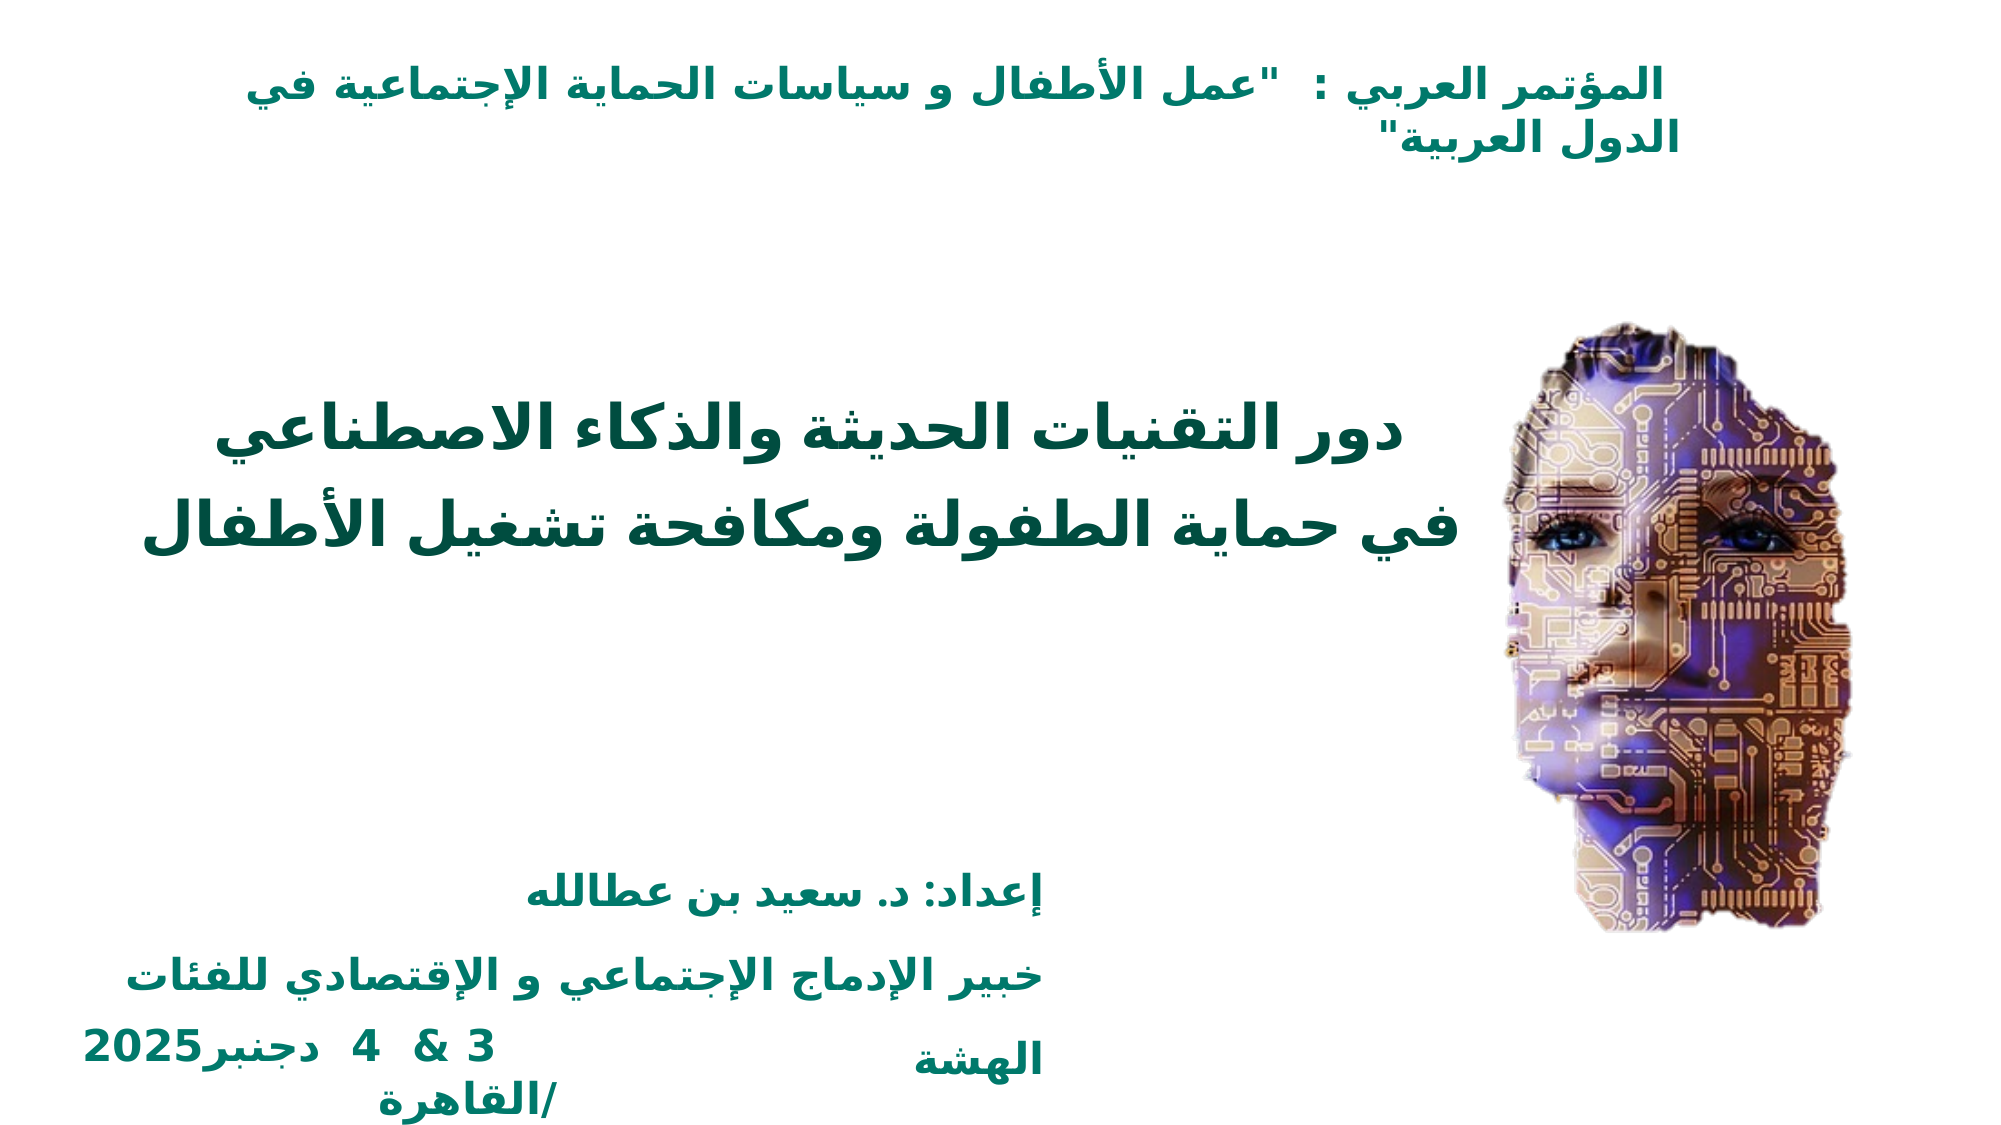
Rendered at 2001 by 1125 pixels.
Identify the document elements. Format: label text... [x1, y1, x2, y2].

picture [806, 235, 1967, 1011]
text_box المؤتمر العربي : "عمل الأطفال و سياسات الحماية الإجتماعية في الدول العربية" [113, 48, 1697, 169]
text_box دور التقنيات الحديثة والذكاء الاصطناعي في حماية الطفولة ومكافحة تشغيل الأطفال [80, 364, 801, 560]
text_box 3 & 4 دجنبر2025 /القاهرة [0, 1010, 573, 1125]
text_box إعداد: د. سعيد بن عطالله خبير الإدماج الإجتماعي و الإقتصادي للفئات الهشة [0, 831, 1046, 1084]
